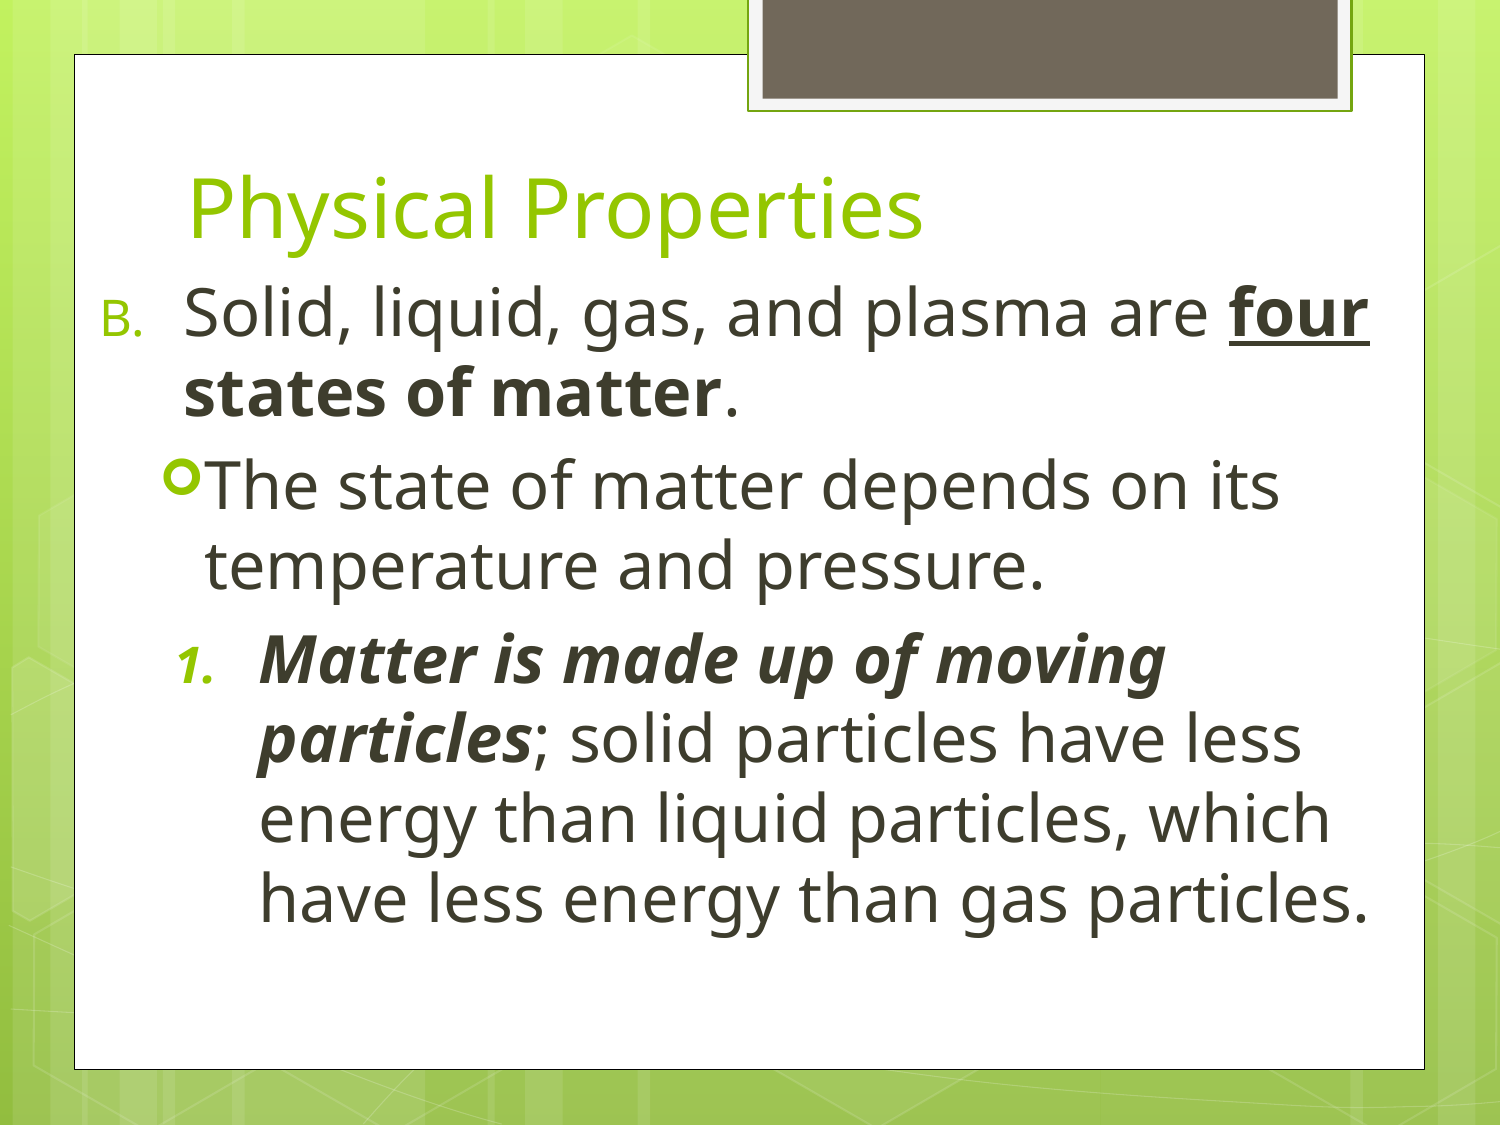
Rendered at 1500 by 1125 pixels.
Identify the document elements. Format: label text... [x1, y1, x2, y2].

title Physical Properties [171, 74, 1324, 262]
list Solid, liquid, gas, and plasma are four states of matter. The state of matter depends on its temperature and pressure. Matter is made up of moving particles; solid particles have less energy than liquid particles, which have less energy than gas particles. [84, 262, 1412, 1065]
